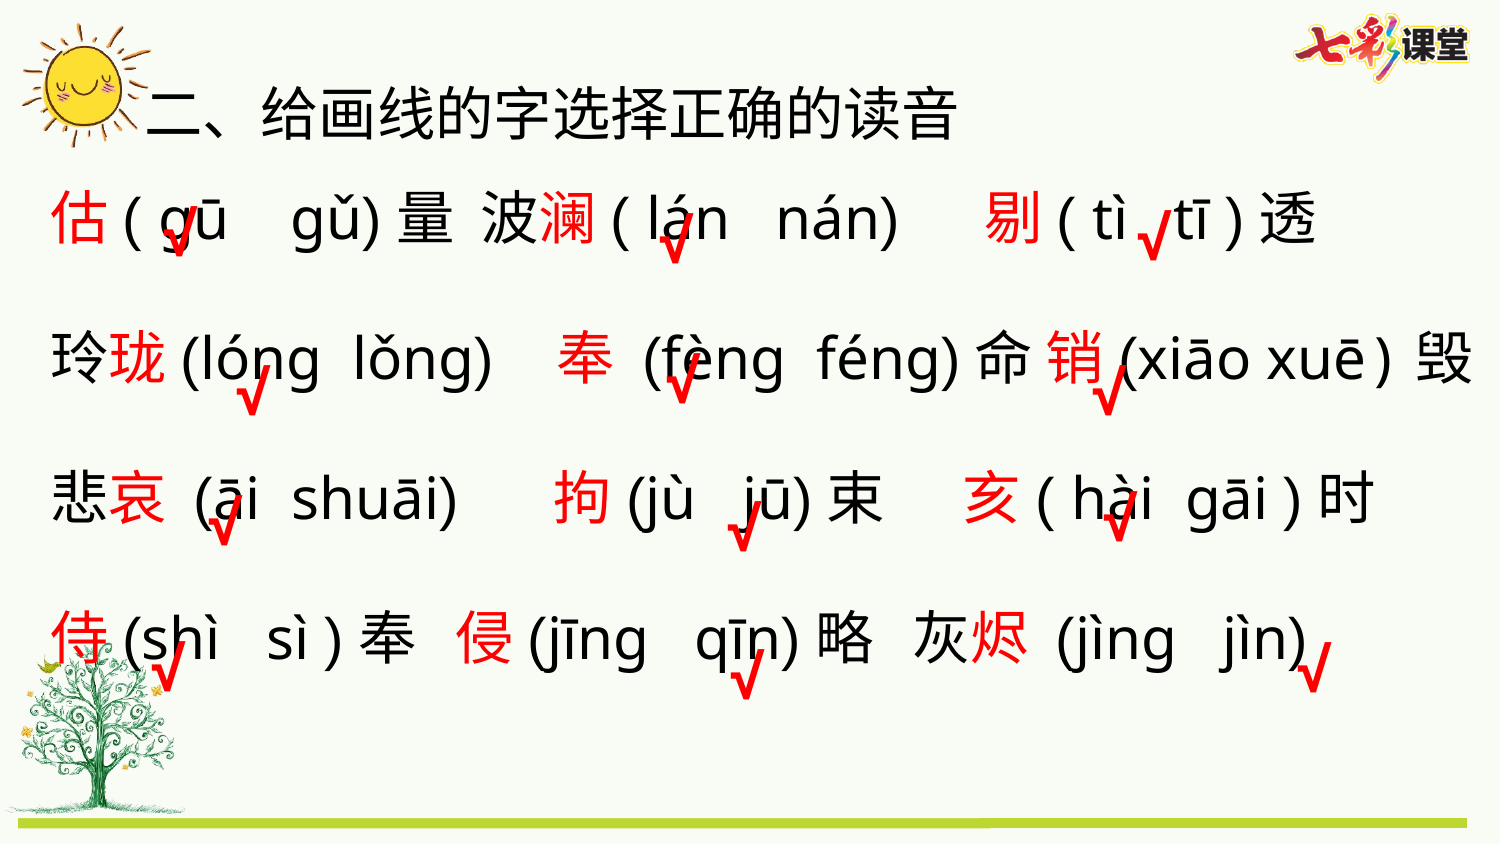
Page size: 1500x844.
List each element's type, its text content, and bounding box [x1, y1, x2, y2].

text_box 估( gū gǔ)量 波澜( lán nán) 剔( tì tī )透 玲珑(lóng lǒng) 奉 (fèng féng)命 销(xiāo xuē)毁 悲哀 (āi shuāi) 拘(jù jū)束 亥( hài gāi )时 侍(shì sì )奉 侵(jīng qīn)略 灰烬 (jìng jìn) [35, 173, 1500, 679]
text_box √ [220, 350, 286, 435]
text_box √ [643, 197, 709, 283]
text_box √ [192, 479, 266, 565]
text_box √ [1281, 626, 1347, 712]
text_box √ [147, 190, 213, 276]
text_box √ [1076, 350, 1142, 435]
text_box √ [135, 626, 193, 711]
text_box √ [1122, 195, 1187, 280]
picture [0, 608, 1467, 844]
text_box 二、给画线的字选择正确的读音 [129, 69, 975, 155]
picture [0, 0, 173, 172]
text_box √ [650, 337, 716, 423]
text_box √ [714, 634, 780, 719]
picture [1291, 9, 1472, 87]
text_box √ [1087, 475, 1153, 561]
text_box √ [711, 485, 797, 571]
